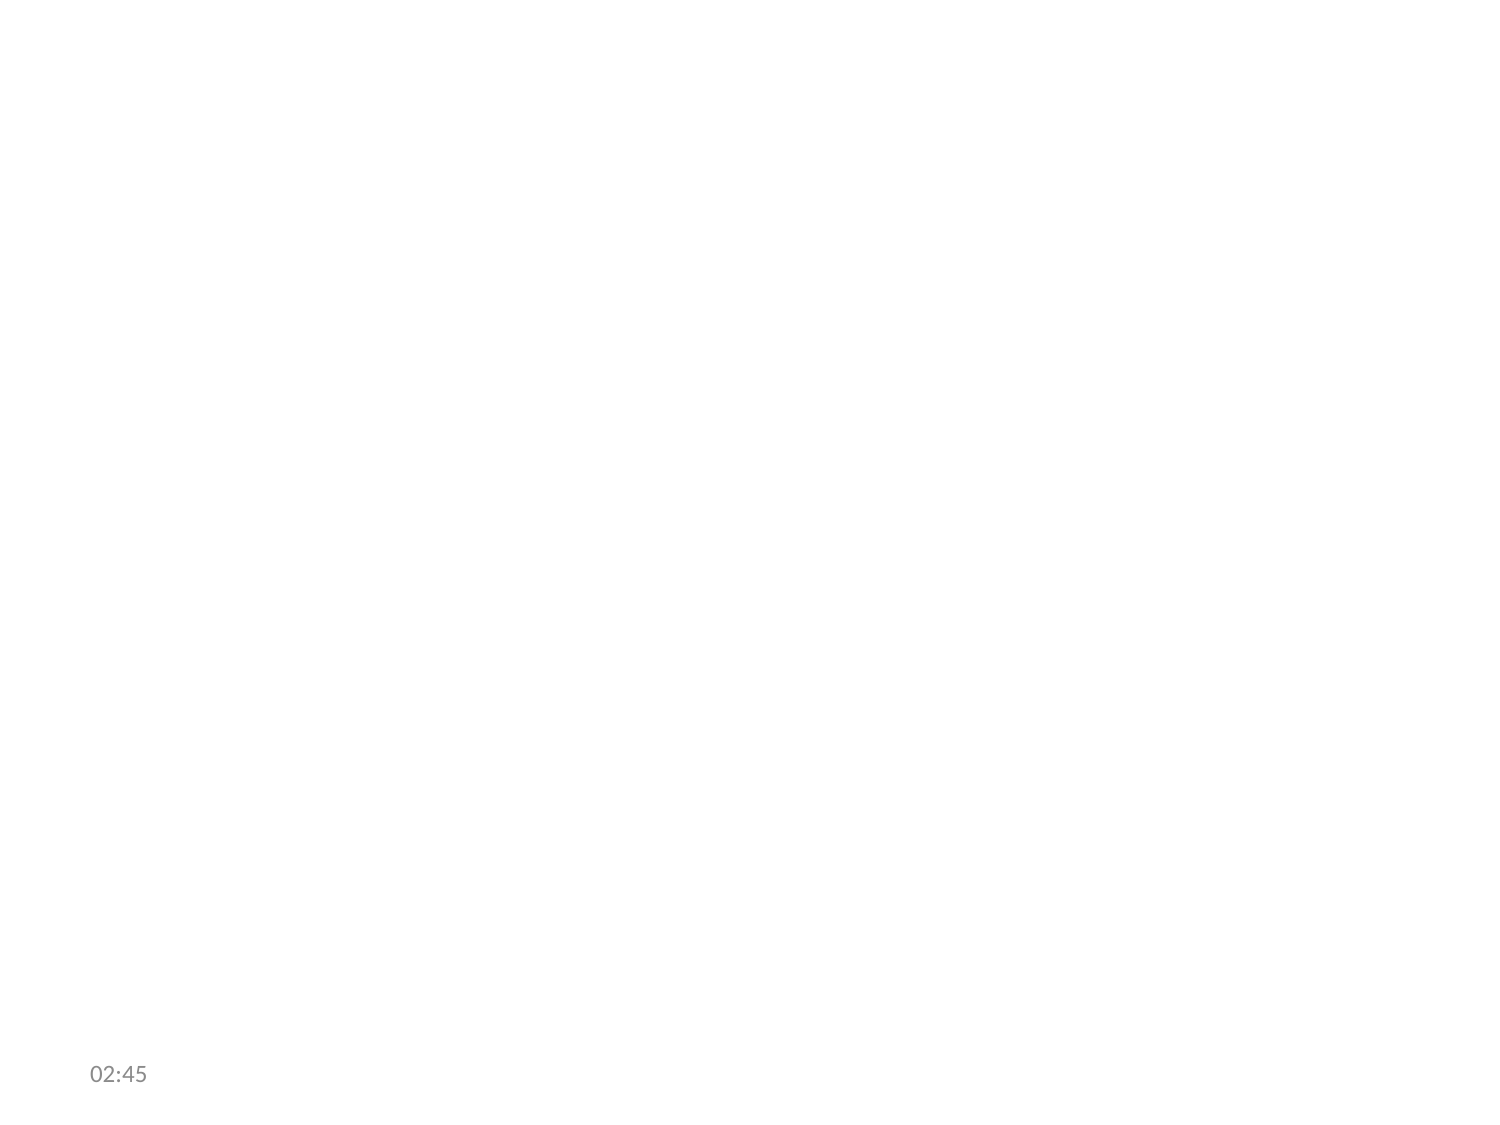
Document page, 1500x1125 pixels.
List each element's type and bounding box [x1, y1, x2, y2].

slide_number [75, 1042, 425, 1103]
